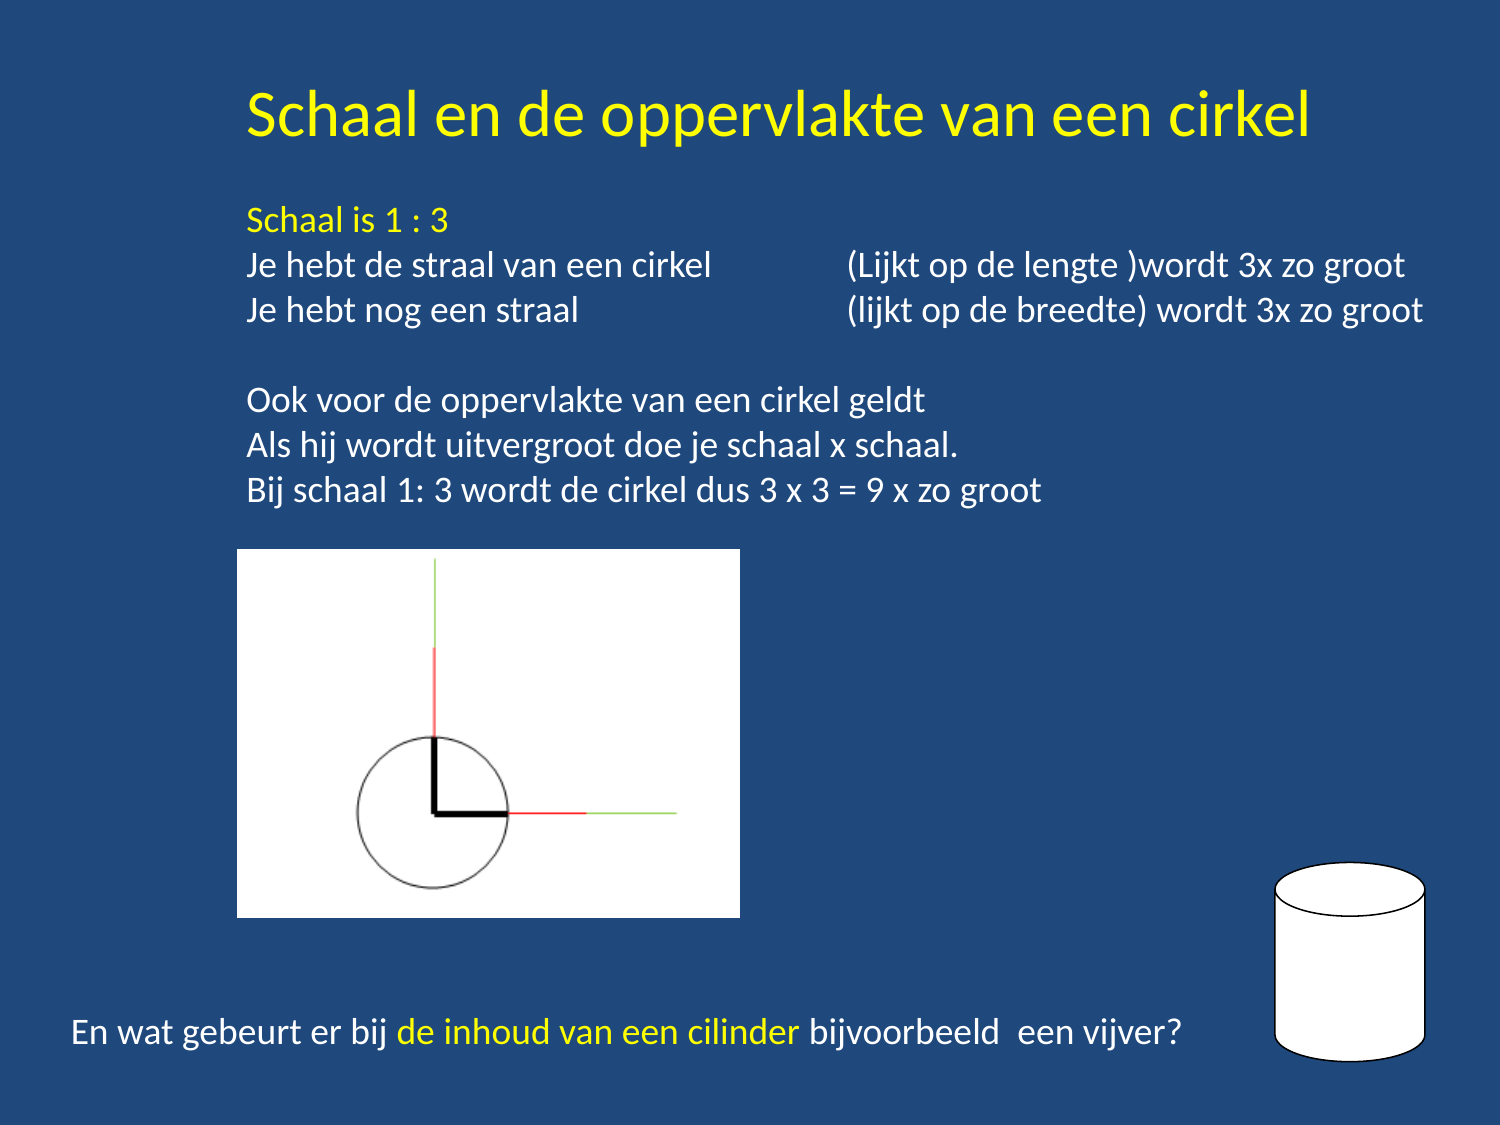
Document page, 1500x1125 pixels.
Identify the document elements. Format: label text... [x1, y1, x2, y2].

picture [237, 549, 740, 918]
text_box En wat gebeurt er bij de inhoud van een cilinder bijvoorbeeld een vijver? [56, 999, 1208, 1060]
text_box [1274, 862, 1425, 1062]
text_box Schaal en de oppervlakte van een cirkel Schaal is 1 : 3 Je hebt de straal van een cirkel (Lijkt op de lengte )wordt 3x zo groot Je hebt nog een straal (lijkt op de breedte) wordt 3x zo groot Ook voor de oppervlakte van een cirkel geldt Als hij wordt uitvergroot doe je schaal x schaal. Bij schaal 1: 3 wordt de cirkel dus 3 x 3 = 9 x zo groot [231, 62, 1448, 518]
